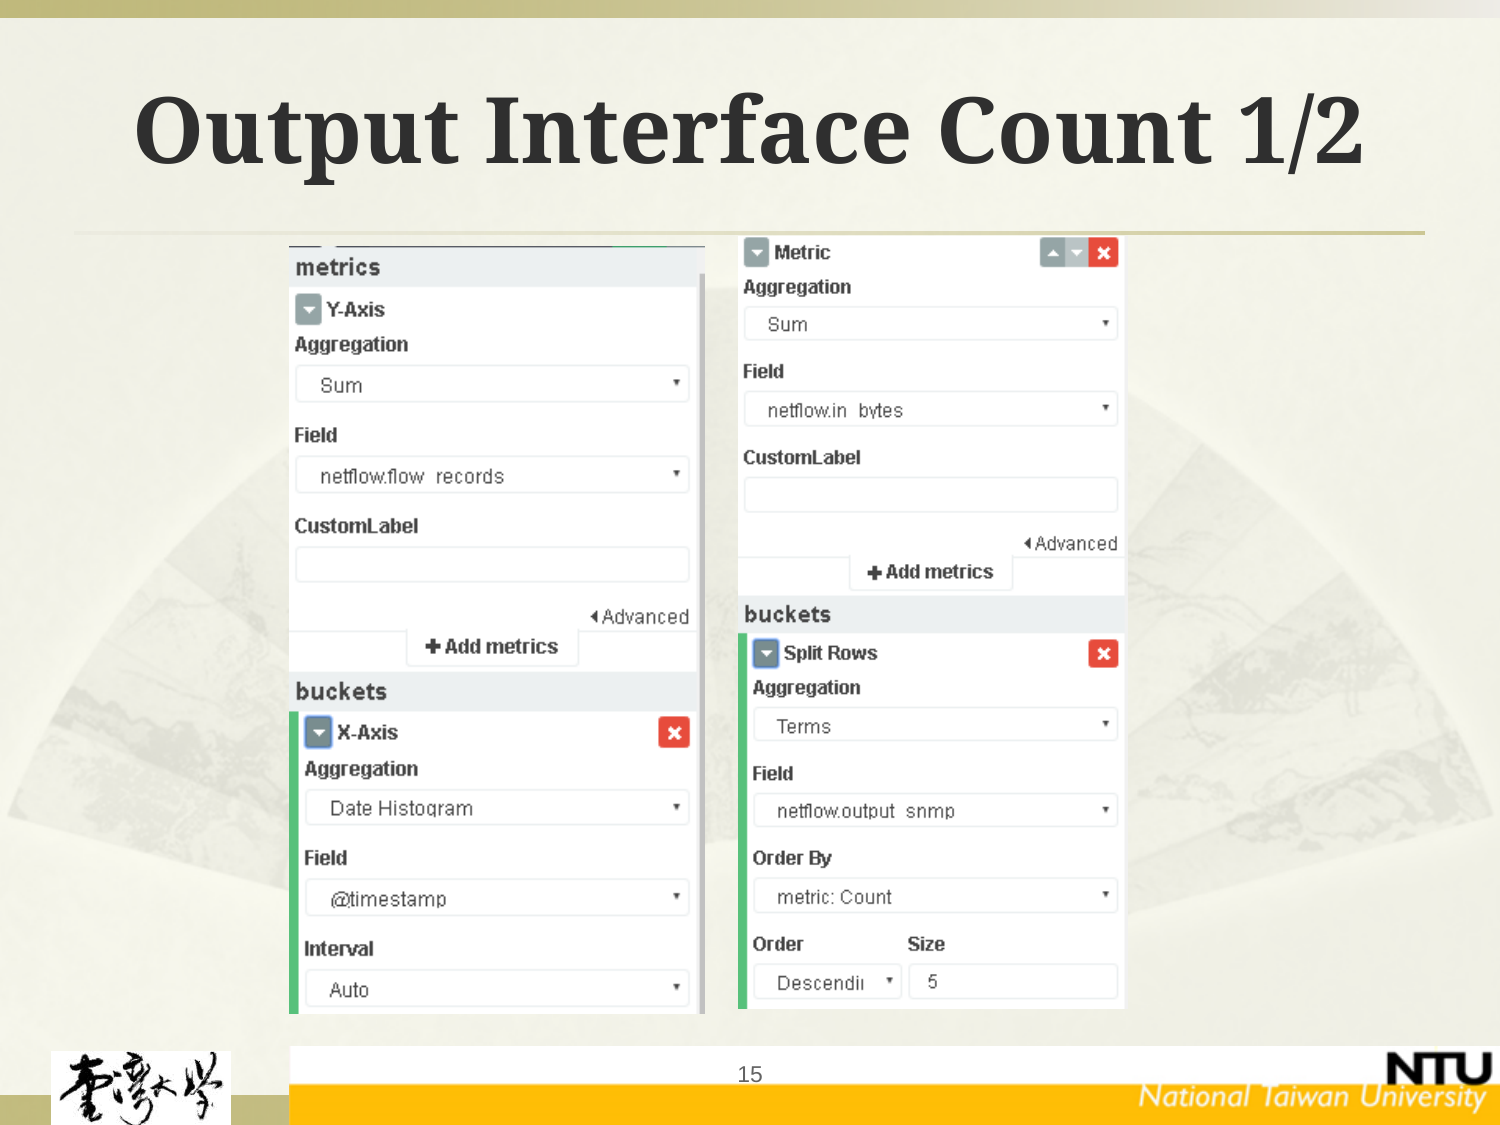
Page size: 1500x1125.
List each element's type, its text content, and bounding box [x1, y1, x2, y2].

picture [737, 235, 1128, 1009]
picture [289, 1046, 1500, 1125]
slide_number 15 [675, 1050, 825, 1097]
title Output Interface Count 1/2 [75, 45, 1425, 209]
picture [288, 246, 706, 1014]
picture [51, 1051, 231, 1125]
